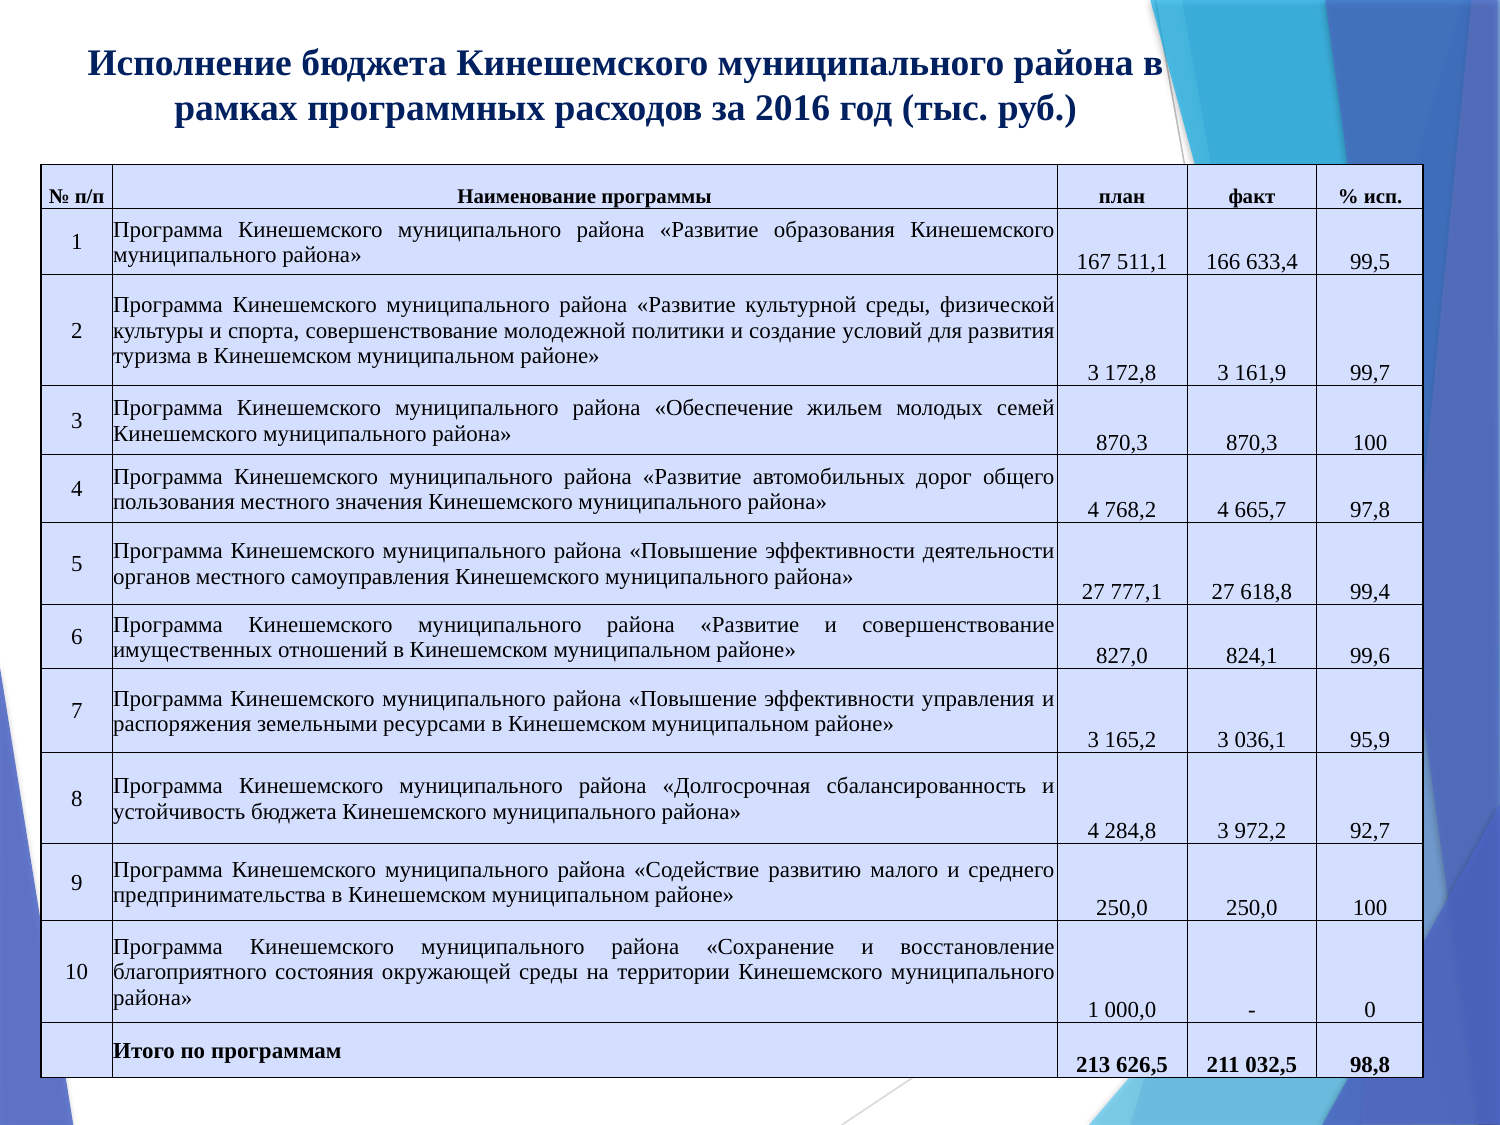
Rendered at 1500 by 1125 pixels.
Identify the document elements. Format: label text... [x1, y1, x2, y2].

table_cell 0 [1317, 921, 1422, 1022]
table_cell 1 000,0 [1058, 921, 1187, 1022]
table_header Наименование программы [113, 165, 1057, 208]
table_cell 4 284,8 [1058, 753, 1187, 843]
table_header план [1058, 165, 1187, 208]
table_cell 824,1 [1188, 605, 1316, 668]
table_header № п/п [42, 165, 112, 208]
table_cell 213 626,5 [1058, 1023, 1187, 1077]
table_cell 99,7 [1317, 275, 1422, 385]
table_header % исп. [1317, 165, 1422, 208]
table_cell 3 161,9 [1188, 275, 1316, 385]
table_cell 250,0 [1058, 844, 1187, 920]
table_cell 2 [42, 275, 112, 385]
table_cell 5 [42, 523, 112, 604]
table_cell 870,3 [1058, 386, 1187, 454]
table_cell Программа Кинешемского муниципального района «Долгосрочная сбалансированность и устойчивость бюджета Кинешемского муниципального района» [113, 753, 1057, 843]
table_cell 99,5 [1317, 209, 1422, 274]
table_cell 7 [42, 669, 112, 752]
table_cell 100 [1317, 386, 1422, 454]
table_cell 97,8 [1317, 455, 1422, 522]
table_cell - [1188, 921, 1316, 1022]
table_cell 3 972,2 [1188, 753, 1316, 843]
table_cell 92,7 [1317, 753, 1422, 843]
table_cell 8 [42, 753, 112, 843]
table_cell Программа Кинешемского муниципального района «Повышение эффективности деятельности органов местного самоуправления Кинешемского муниципального района» [113, 523, 1057, 604]
table_cell 6 [42, 605, 112, 668]
table_cell Программа Кинешемского муниципального района «Содействие развитию малого и среднего предпринимательства в Кинешемском муниципальном районе» [113, 844, 1057, 920]
table_cell 827,0 [1058, 605, 1187, 668]
table_cell 99,6 [1317, 605, 1422, 668]
table_cell 167 511,1 [1058, 209, 1187, 274]
table_cell Программа Кинешемского муниципального района «Развитие и совершенствование имущественных отношений в Кинешемском муниципальном районе» [113, 605, 1057, 668]
table_cell Программа Кинешемского муниципального района «Обеспечение жильем молодых семей Кинешемского муниципального района» [113, 386, 1057, 454]
table_cell 95,9 [1317, 669, 1422, 752]
table_cell 166 633,4 [1188, 209, 1316, 274]
table_cell 250,0 [1188, 844, 1316, 920]
table_cell Программа Кинешемского муниципального района «Развитие автомобильных дорог общего пользования местного значения Кинешемского муниципального района» [113, 455, 1057, 522]
table_cell 3 [42, 386, 112, 454]
table_cell 3 165,2 [1058, 669, 1187, 752]
table_cell 3 172,8 [1058, 275, 1187, 385]
table_cell 98,8 [1317, 1023, 1422, 1077]
table_cell Программа Кинешемского муниципального района «Развитие образования Кинешемского муниципального района» [113, 209, 1057, 274]
table_cell 870,3 [1188, 386, 1316, 454]
table_cell 211 032,5 [1188, 1023, 1316, 1077]
text_box Исполнение бюджета Кинешемского муниципального района в рамках программных расходов за 2016 год (тыс. руб.) [64, 30, 1187, 136]
table_cell Итого по программам [113, 1023, 1057, 1077]
table_cell 27 777,1 [1058, 523, 1187, 604]
table_cell Программа Кинешемского муниципального района «Сохранение и восстановление благоприятного состояния окружающей среды на территории Кинешемского муниципального района» [113, 921, 1057, 1022]
table_header факт [1188, 165, 1316, 208]
table_cell 9 [42, 844, 112, 920]
table_cell 99,4 [1317, 523, 1422, 604]
table_cell Программа Кинешемского муниципального района «Развитие культурной среды, физической культуры и спорта, совершенствование молодежной политики и создание условий для развития туризма в Кинешемском муниципальном районе» [113, 275, 1057, 385]
table_cell 4 665,7 [1188, 455, 1316, 522]
table_cell 27 618,8 [1188, 523, 1316, 604]
table_cell 4 768,2 [1058, 455, 1187, 522]
table_cell 3 036,1 [1188, 669, 1316, 752]
table_cell 4 [42, 455, 112, 522]
table_cell 10 [42, 921, 112, 1022]
table_cell [42, 1023, 112, 1077]
table_cell 100 [1317, 844, 1422, 920]
table_cell 1 [42, 209, 112, 274]
table_cell Программа Кинешемского муниципального района «Повышение эффективности управления и распоряжения земельными ресурсами в Кинешемском муниципальном районе» [113, 669, 1057, 752]
